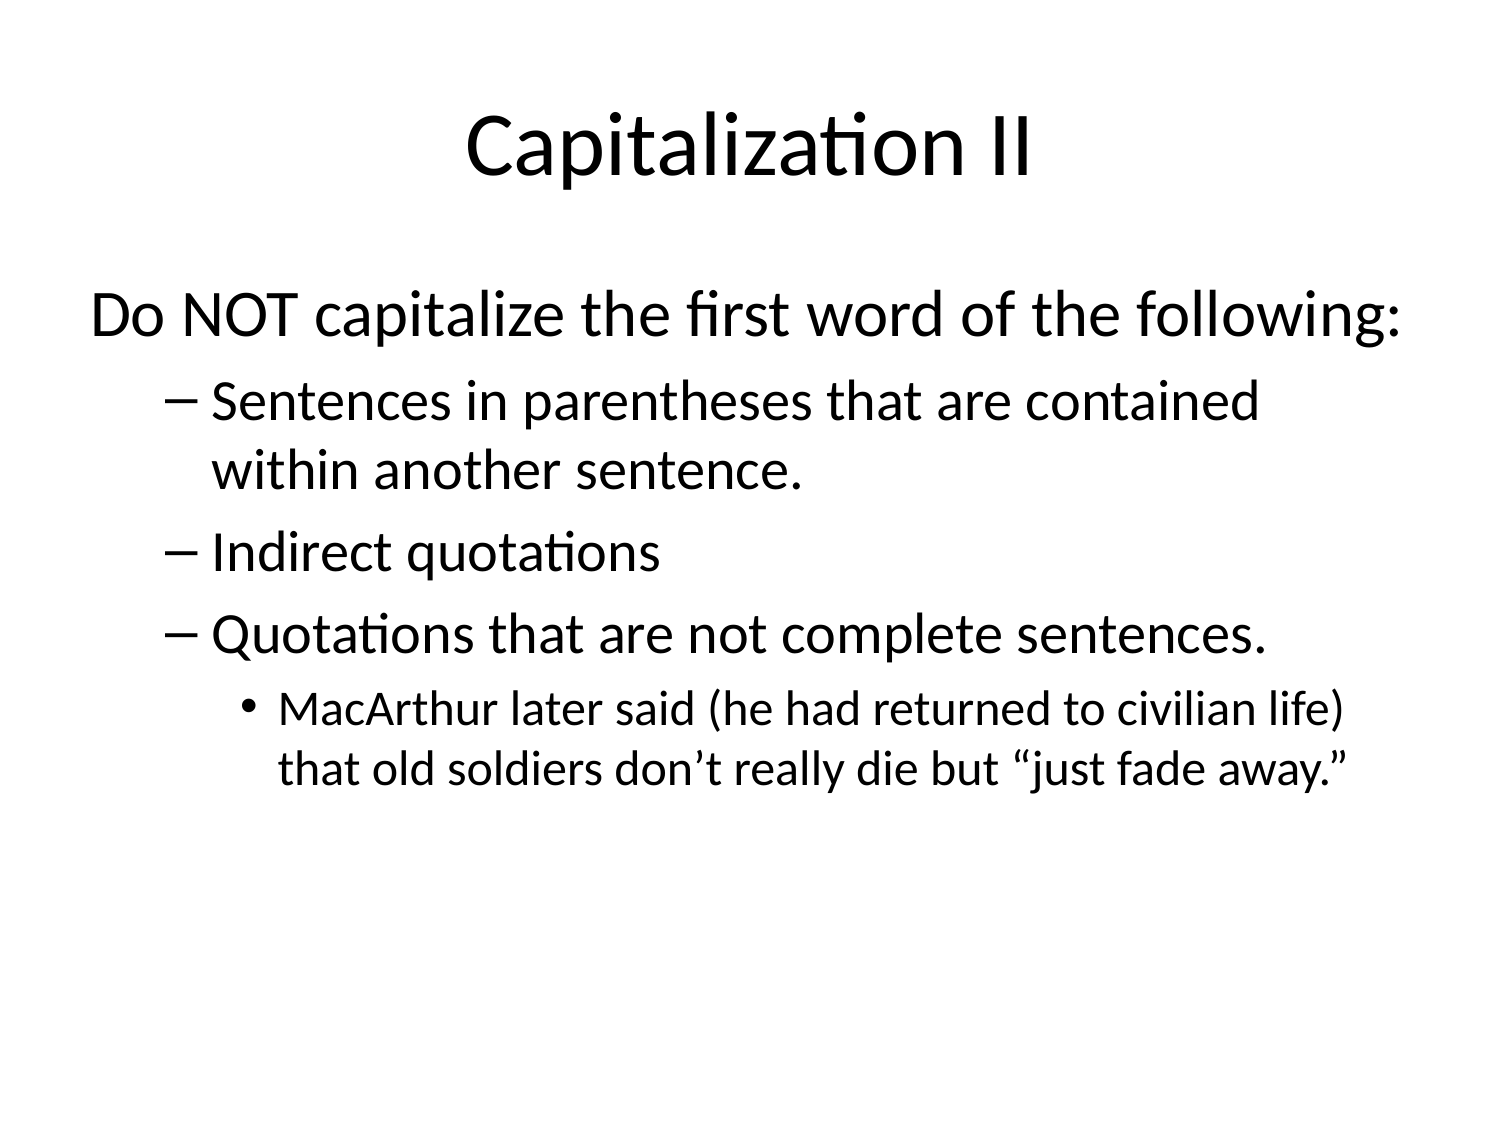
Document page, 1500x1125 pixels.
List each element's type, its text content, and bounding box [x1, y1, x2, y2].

list Do NOT capitalize the first word of the following: Sentences in parentheses that are contained within another sentence. Indirect quotations Quotations that are not complete sentences. MacArthur later said (he had returned to civilian life) that old soldiers don’t really die but “just fade away.” [75, 262, 1425, 1005]
title Capitalization II [75, 45, 1425, 233]
